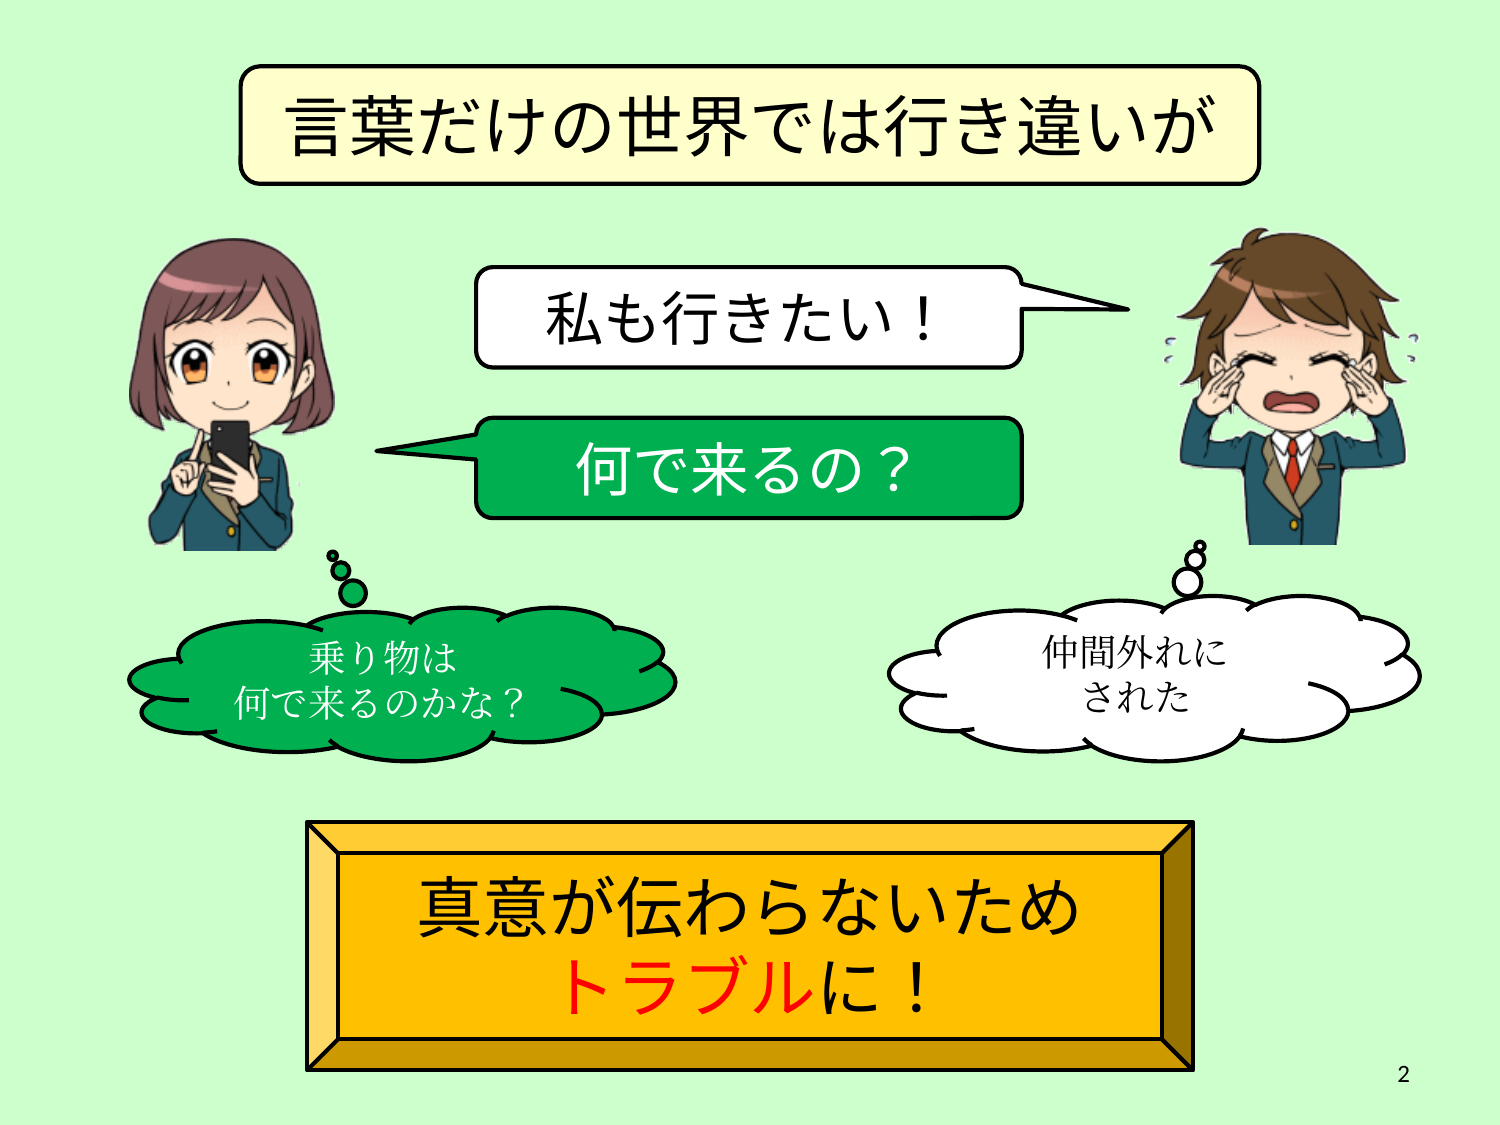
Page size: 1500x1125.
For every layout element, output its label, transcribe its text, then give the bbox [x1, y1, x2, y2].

slide_number 2 [1074, 1042, 1425, 1103]
text_box 仲間外れに された [886, 555, 1422, 764]
text_box 真意が伝わらないため トラブルに！ [305, 820, 1195, 1072]
picture [1163, 227, 1420, 546]
text_box 何で来るの？ [374, 415, 1024, 521]
text_box 私も行きたい！ [474, 265, 1131, 370]
text_box 言葉だけの世界では行き違いが [238, 64, 1262, 186]
text_box 乗り物は 何で来るのかな？ [127, 605, 678, 764]
picture [129, 237, 335, 551]
text_box 乗り物は 何で来るのかな？ [327, 552, 368, 609]
